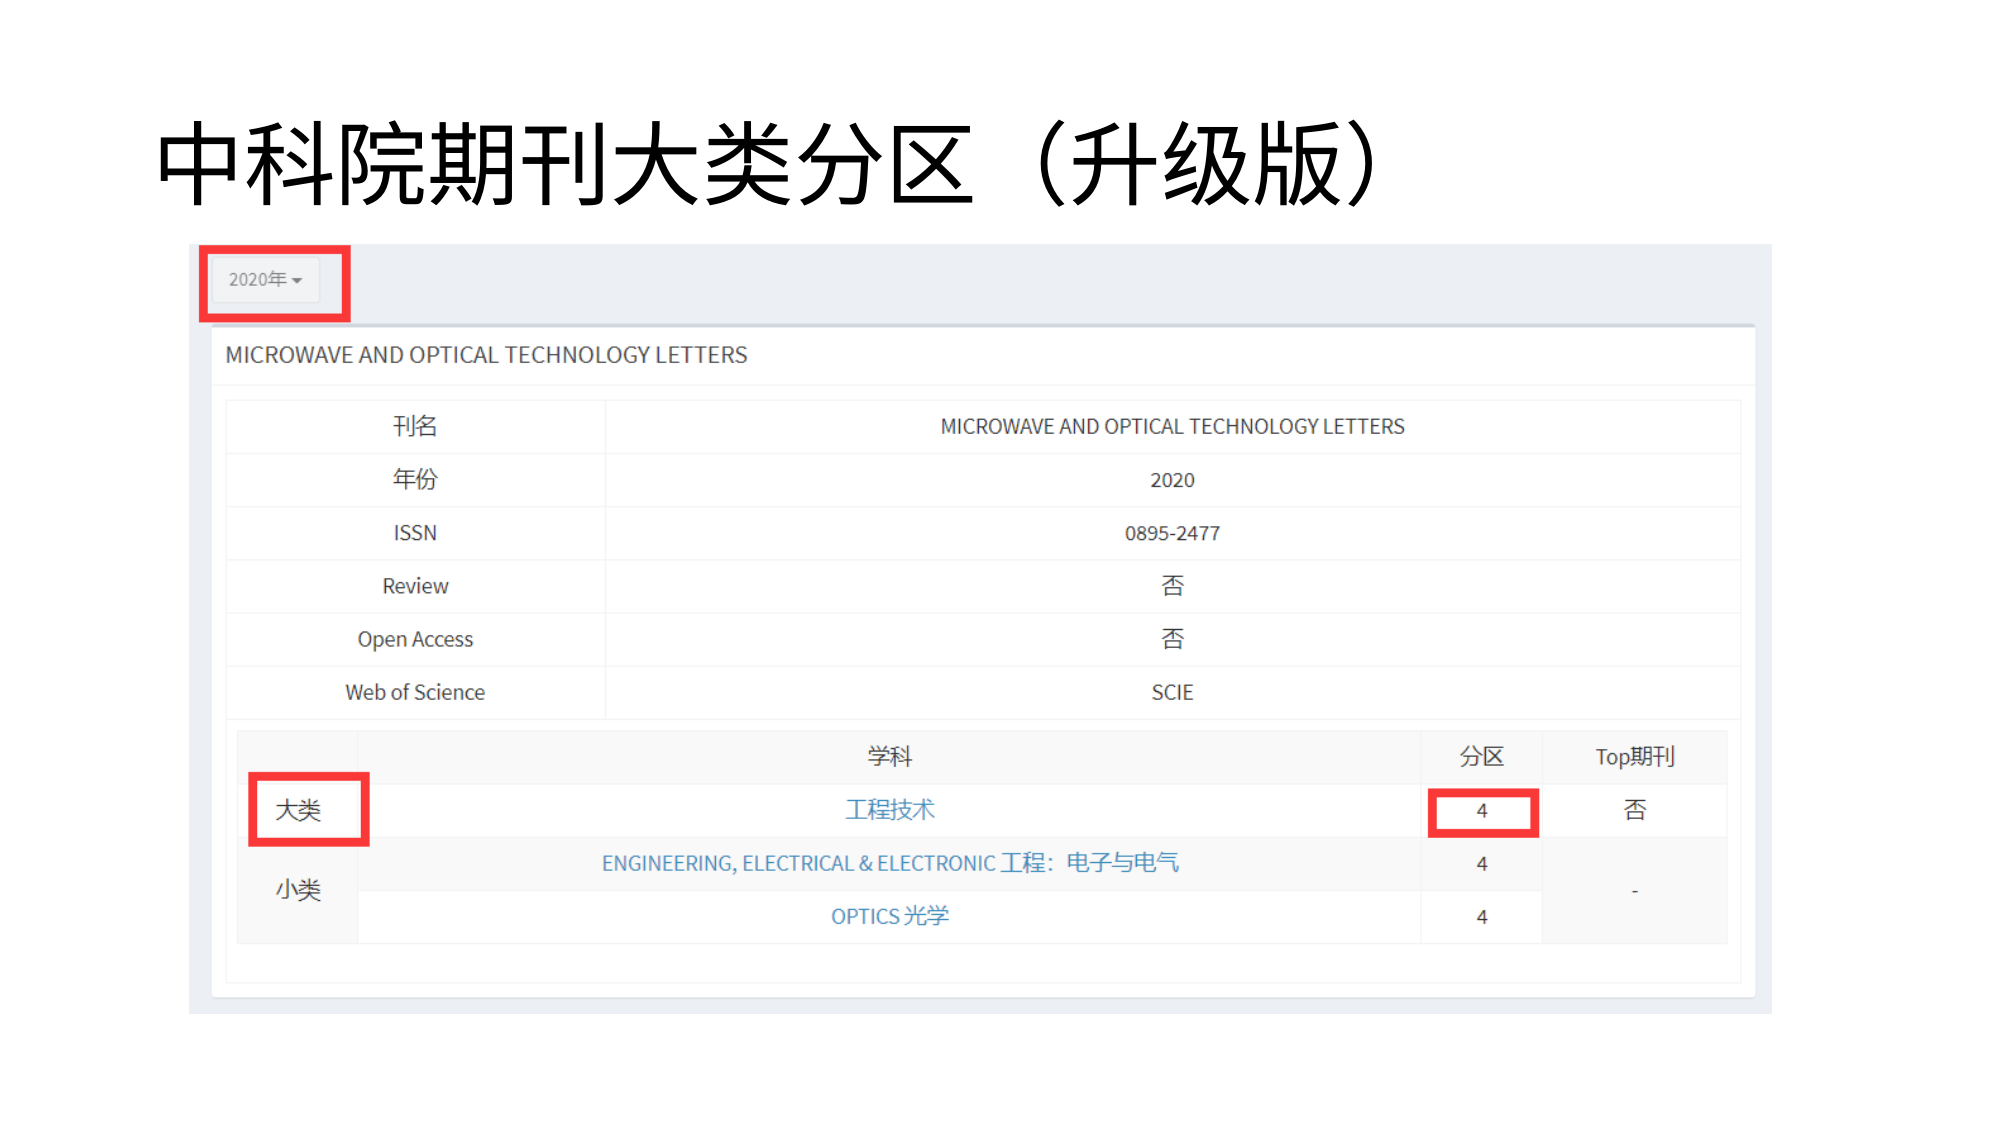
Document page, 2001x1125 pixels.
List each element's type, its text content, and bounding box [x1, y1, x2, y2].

picture [189, 244, 1772, 1014]
title 中科院期刊大类分区（升级版） [137, 59, 1863, 278]
